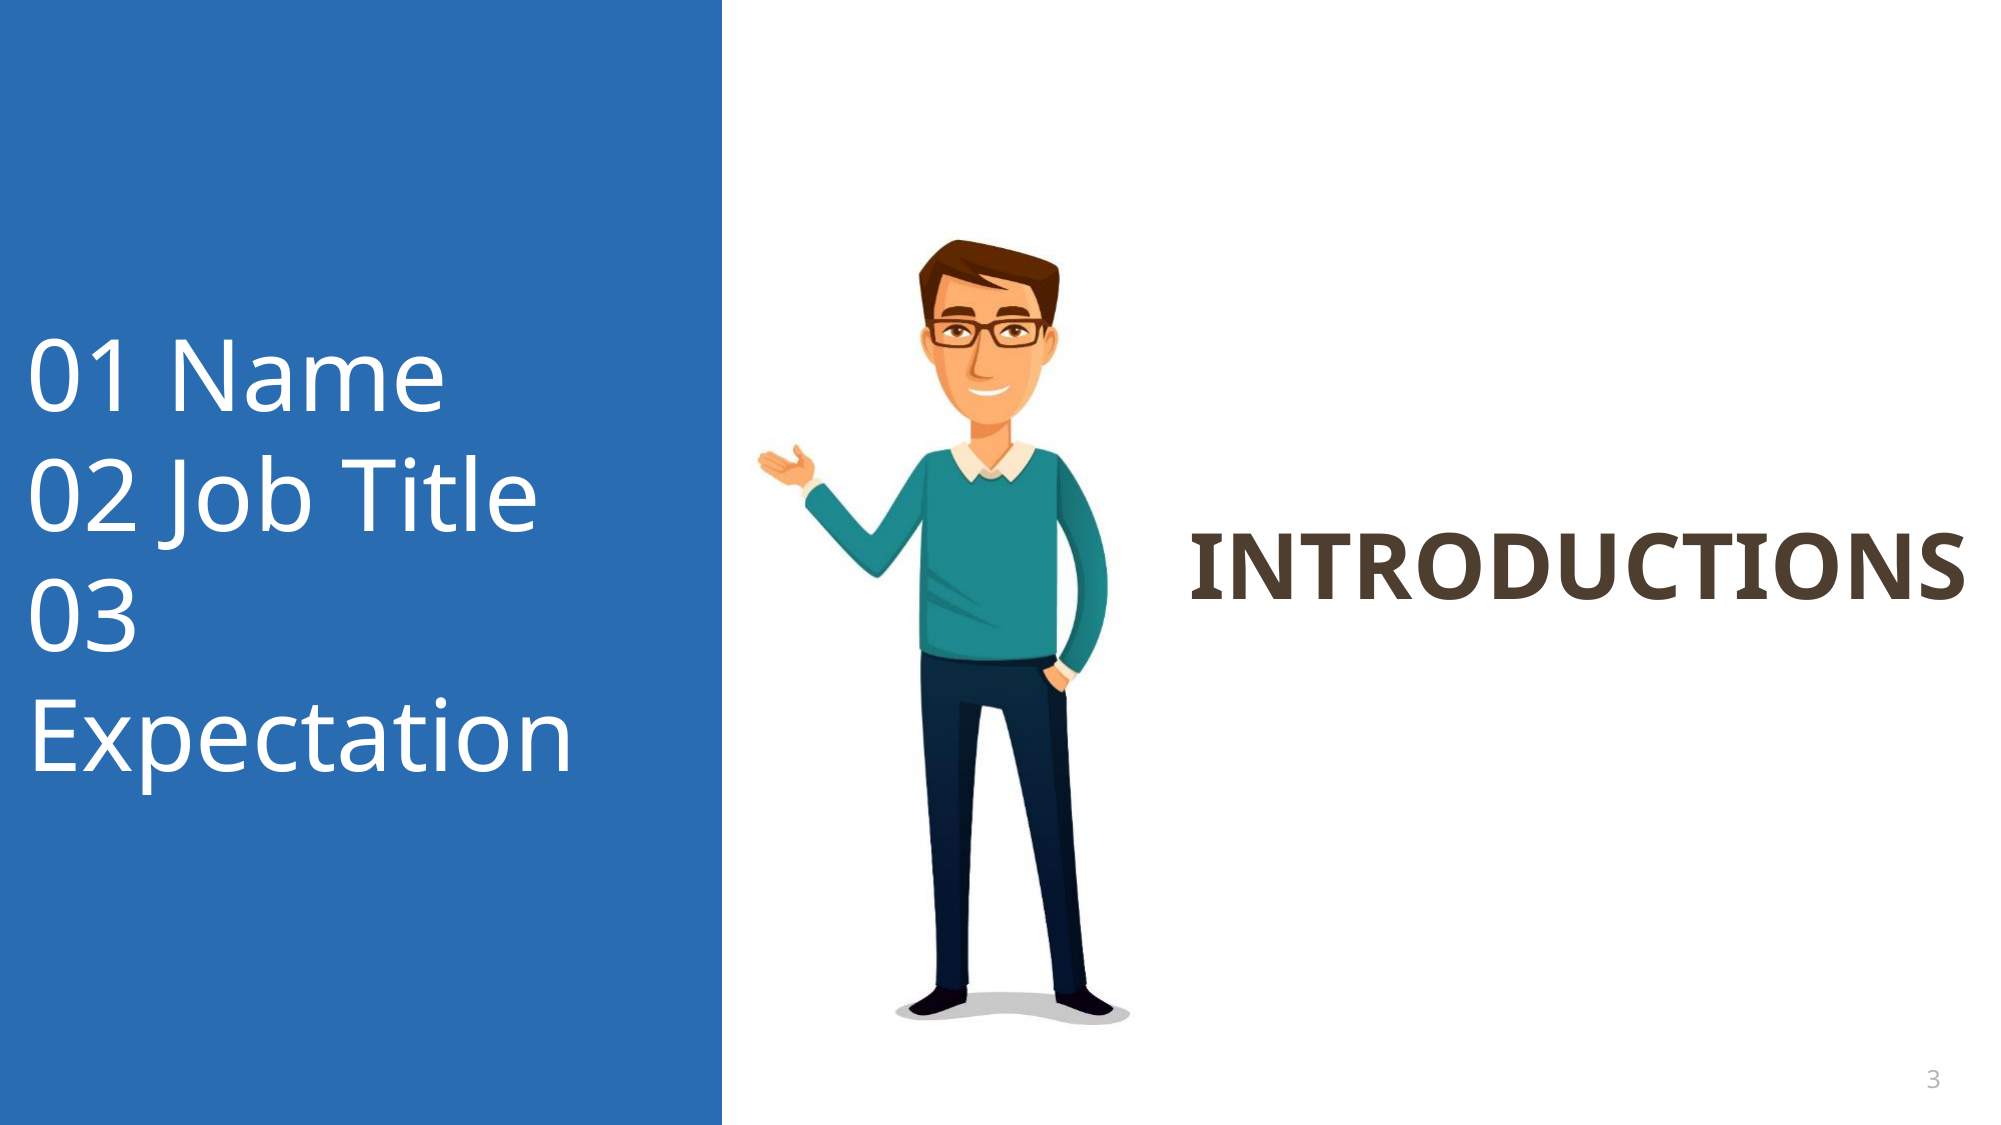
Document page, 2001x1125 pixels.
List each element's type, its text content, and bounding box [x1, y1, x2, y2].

title INTRODUCTIONS [1175, 500, 1987, 625]
picture [751, 182, 1175, 1051]
text_box 01 Name 02 Job Title 03 Expectation [11, 304, 711, 821]
text_box [0, 0, 723, 1125]
slide_number 3 [1505, 1050, 1956, 1111]
